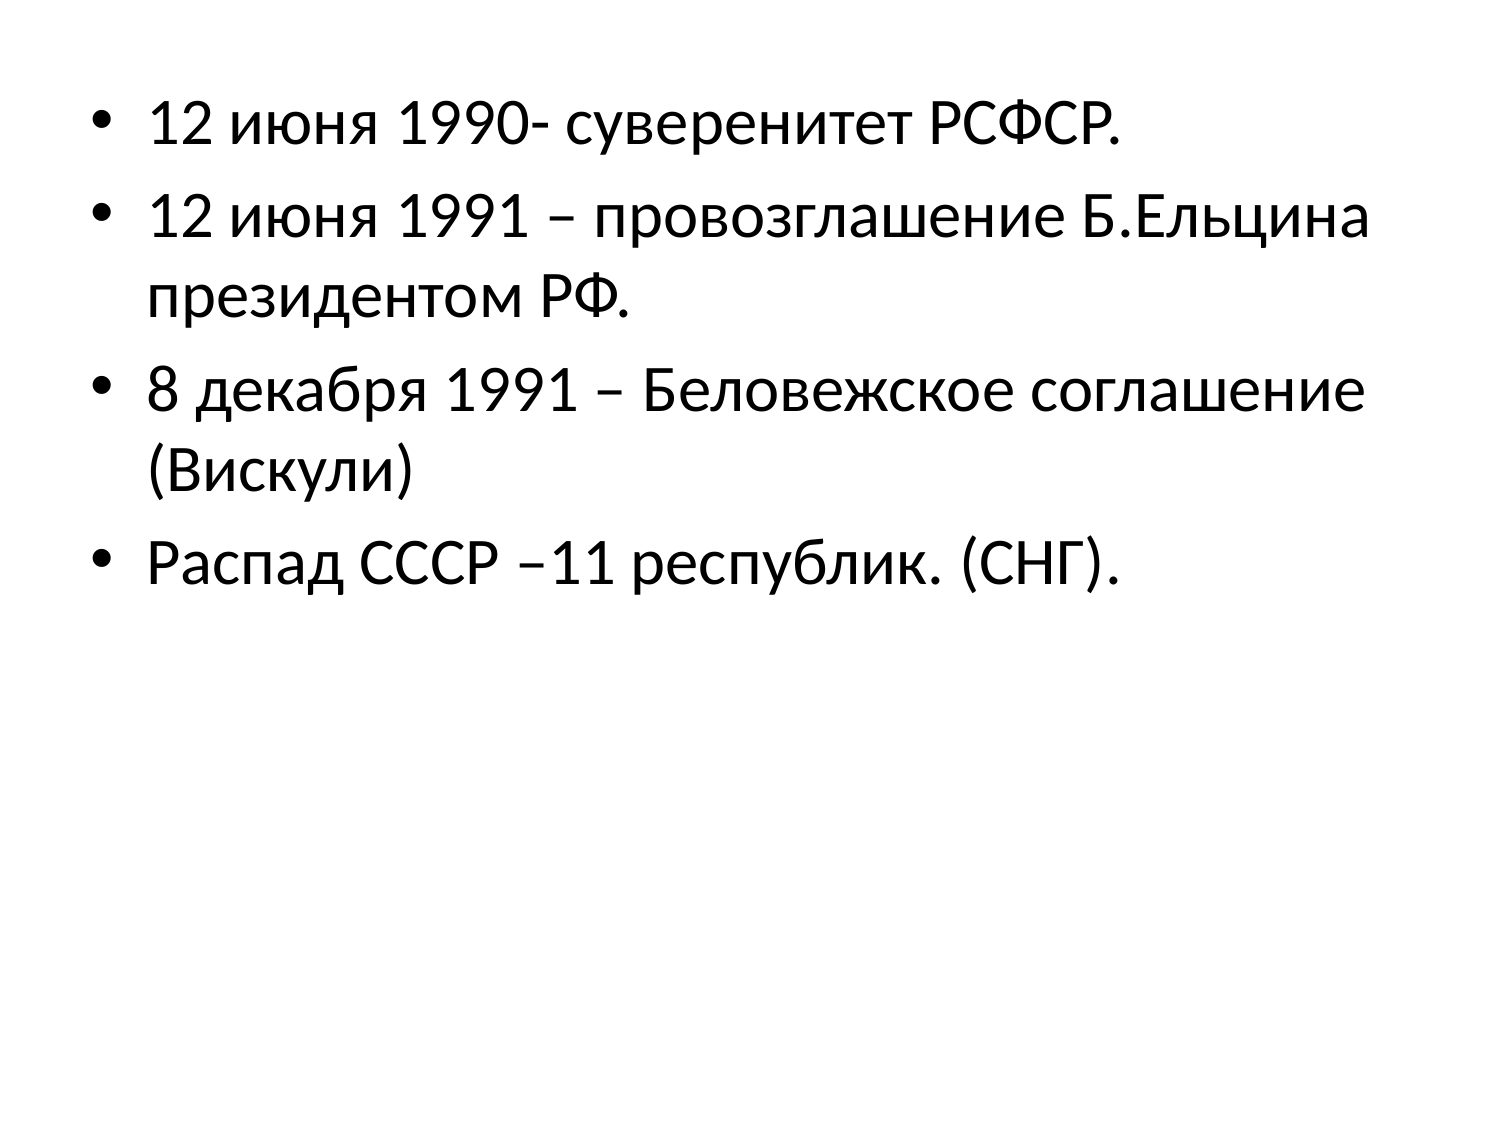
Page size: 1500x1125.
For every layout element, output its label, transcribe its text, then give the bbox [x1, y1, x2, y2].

list 12 июня 1990- суверенитет РСФСР. 12 июня 1991 – провозглашение Б.Ельцина президентом РФ. 8 декабря 1991 – Беловежское соглашение (Вискули) Распад СССР –11 республик. (СНГ). [75, 70, 1425, 1005]
